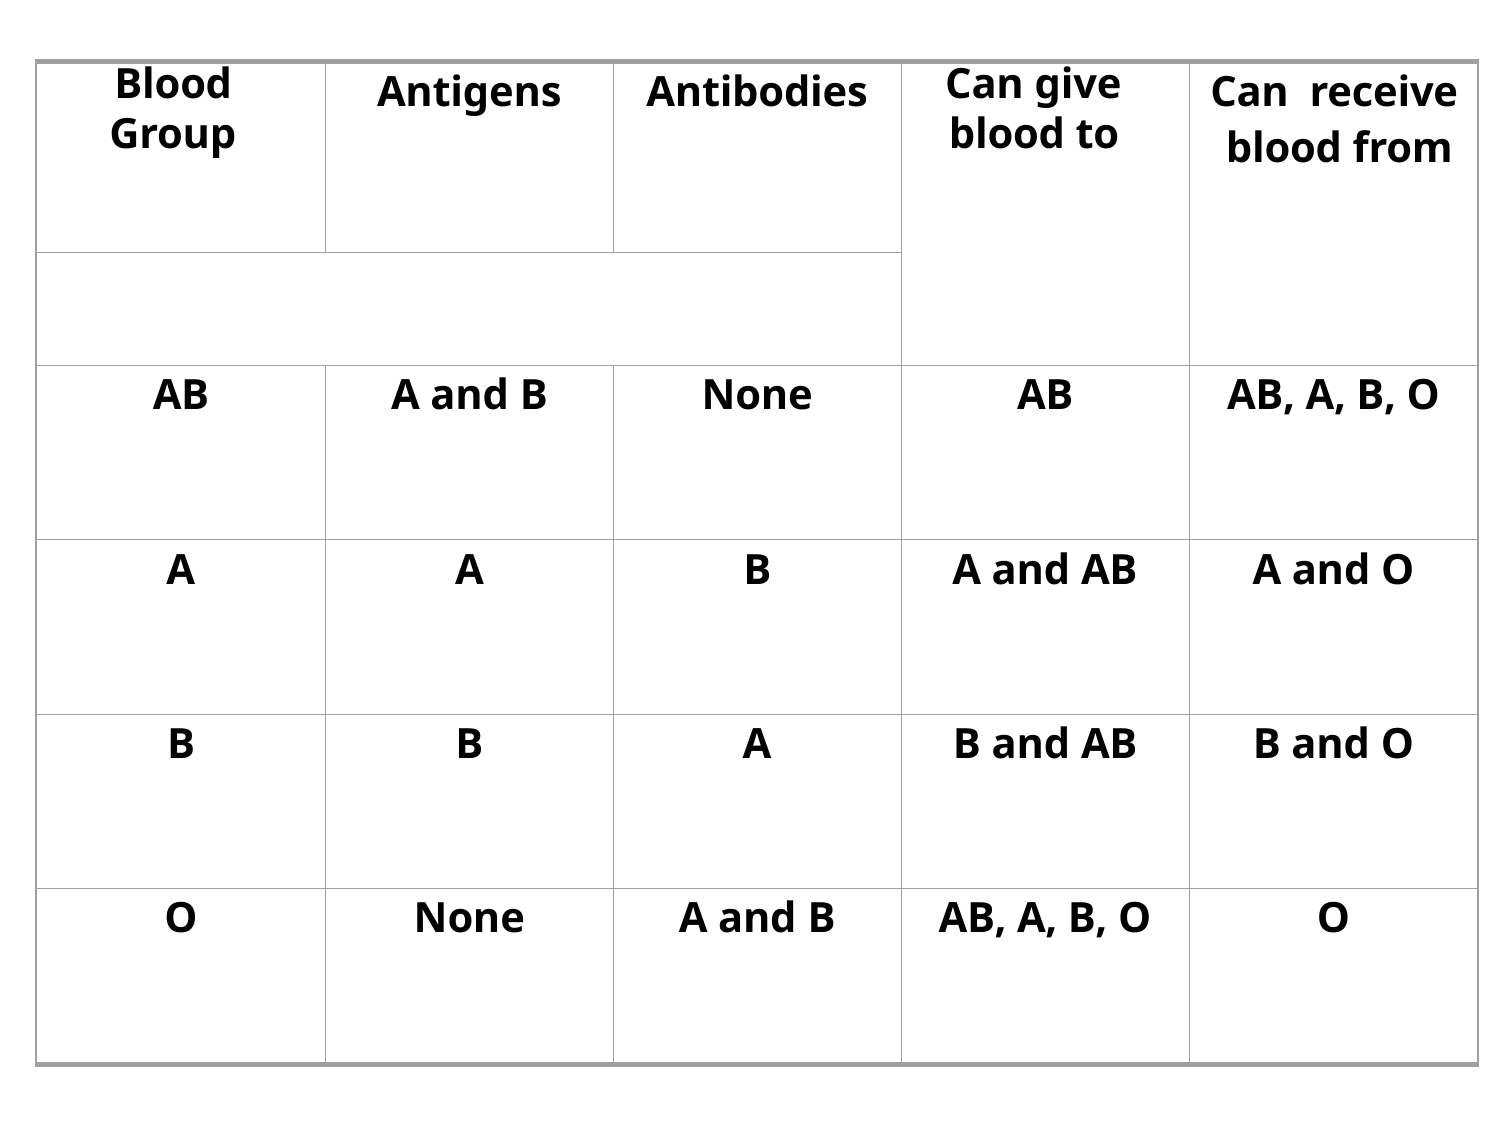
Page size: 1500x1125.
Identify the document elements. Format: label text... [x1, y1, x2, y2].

table_cell None [614, 366, 901, 539]
table_cell O [37, 889, 325, 1062]
table_header Antibodies [614, 64, 901, 252]
table_cell A [614, 715, 901, 888]
table_cell B [326, 715, 613, 888]
table_cell None [326, 889, 613, 1062]
table_cell O [1190, 889, 1477, 1062]
table_cell A and B [614, 889, 901, 1062]
table_cell B and AB [902, 715, 1189, 888]
table_cell B and O [1190, 715, 1477, 888]
table_header Antigens [326, 64, 613, 252]
table_cell B [614, 540, 901, 714]
table_cell A and B [326, 366, 613, 539]
table_header Can give blood to [902, 64, 1189, 365]
table_cell AB, A, B, O [1190, 366, 1477, 539]
table_cell A [37, 540, 325, 714]
table_cell A and O [1190, 540, 1477, 714]
table_cell B [37, 715, 325, 888]
table_cell AB, A, B, O [902, 889, 1189, 1062]
table_cell [37, 253, 901, 365]
table_cell AB [37, 366, 325, 539]
table_cell A [326, 540, 613, 714]
table_header Blood Group [37, 64, 325, 252]
table_header Can receive blood from [1190, 64, 1477, 365]
table_cell A and AB [902, 540, 1189, 714]
table_cell AB [902, 366, 1189, 539]
